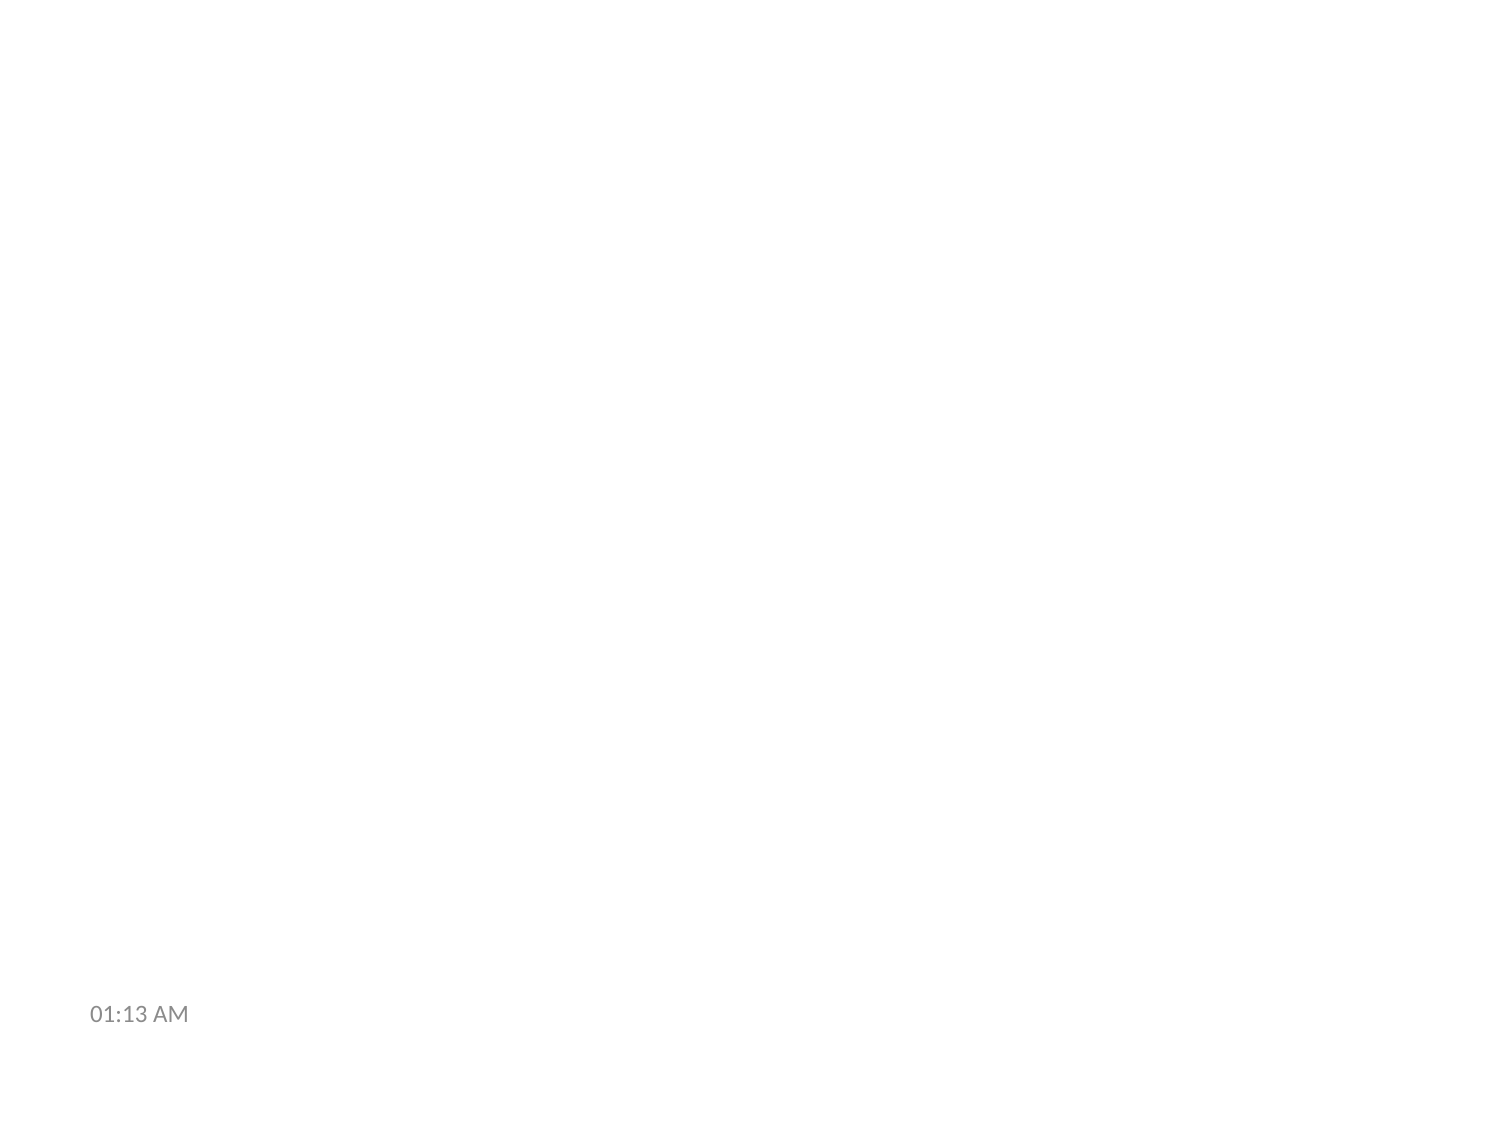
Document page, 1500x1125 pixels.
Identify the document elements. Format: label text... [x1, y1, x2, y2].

text_box 3:35 PM [75, 982, 425, 1043]
